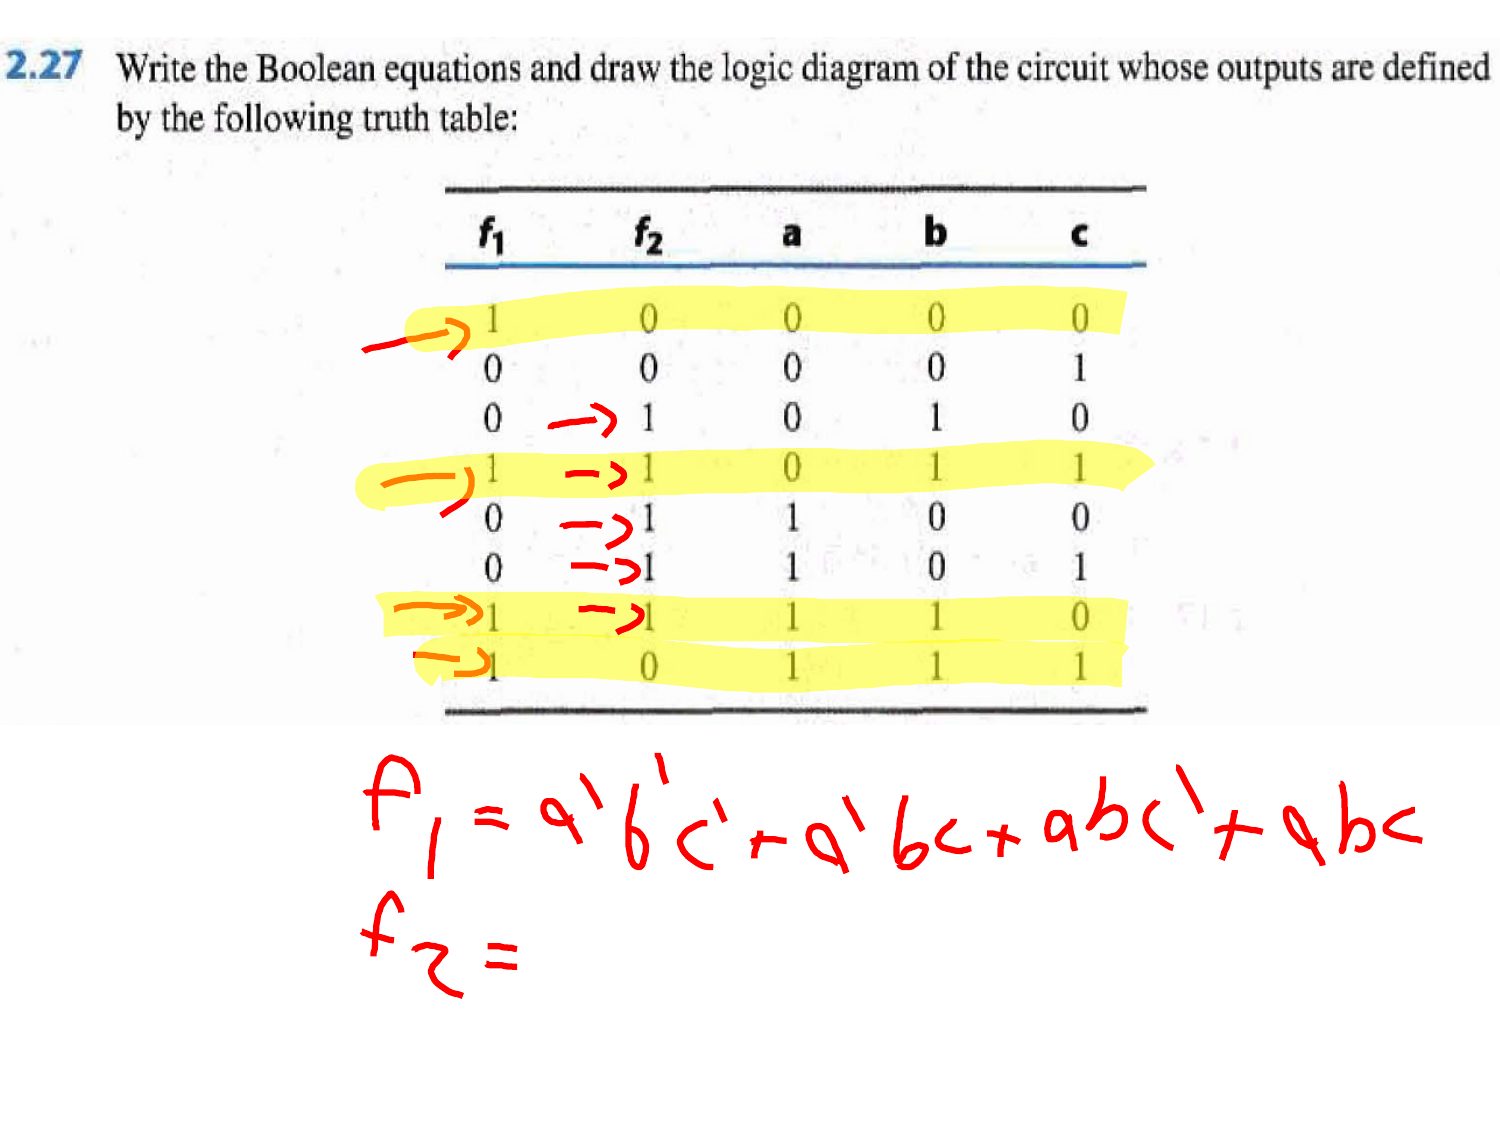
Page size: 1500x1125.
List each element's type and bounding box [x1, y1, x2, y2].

text_box [361, 307, 1423, 997]
picture [0, 37, 1500, 726]
